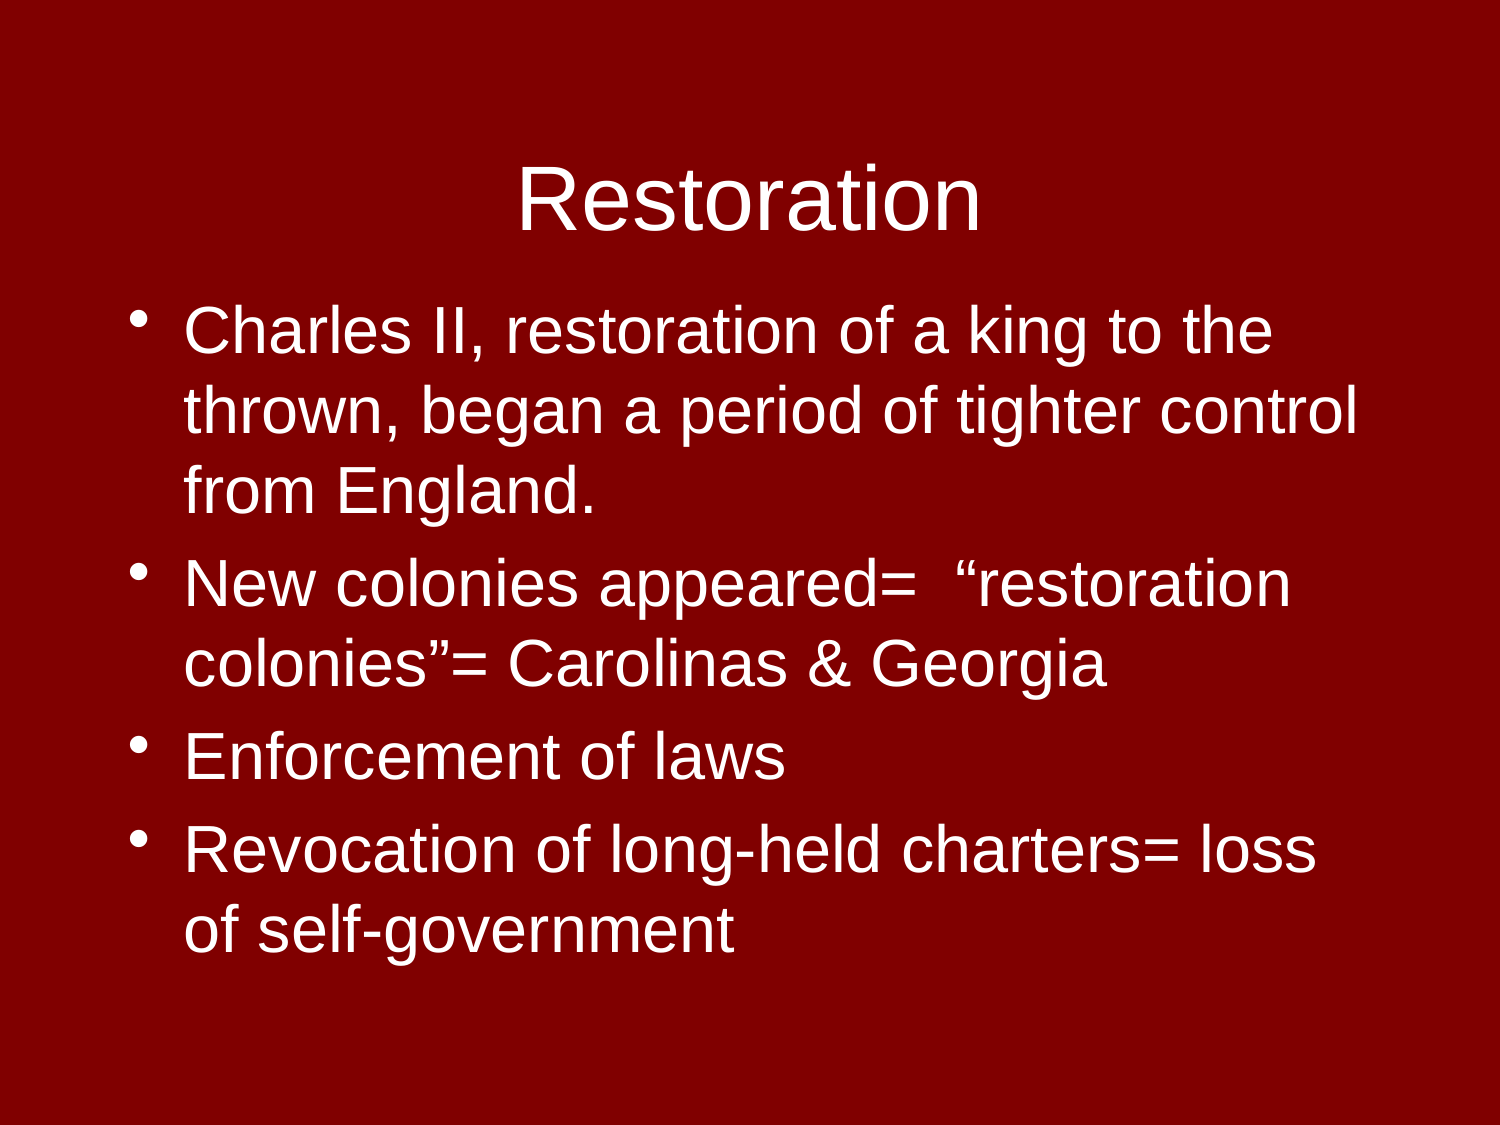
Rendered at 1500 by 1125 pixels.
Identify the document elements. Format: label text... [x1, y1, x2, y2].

title Restoration [112, 99, 1388, 278]
list Charles II, restoration of a king to the thrown, began a period of tighter control from England. New colonies appeared= “restoration colonies”= Carolinas & Georgia Enforcement of laws Revocation of long-held charters= loss of self-government [112, 278, 1388, 1001]
